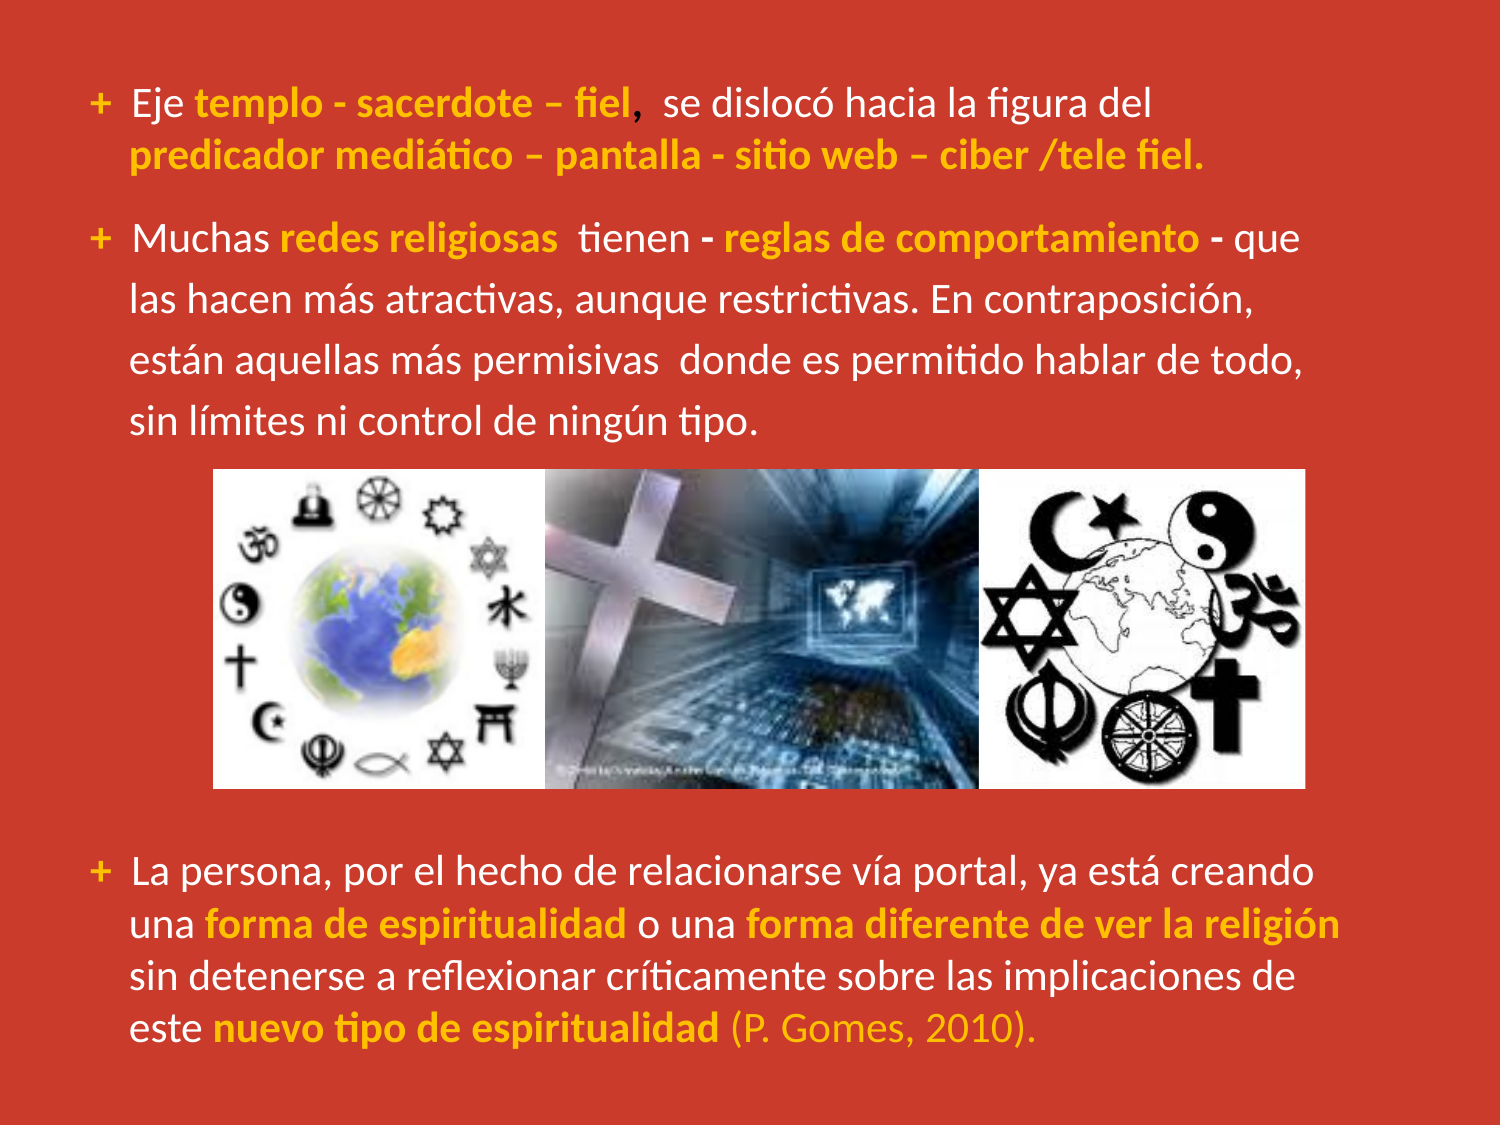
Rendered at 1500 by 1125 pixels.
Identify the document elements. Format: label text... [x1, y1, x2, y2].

picture [213, 469, 1306, 789]
list + Eje templo - sacerdote – fiel, se dislocó hacia la figura del predicador mediático – pantalla - sitio web – ciber /tele fiel. + Muchas redes religiosas tienen - reglas de comportamiento - que las hacen más atractivas, aunque restrictivas. En contraposición, están aquellas más permisivas donde es permitido hablar de todo, sin límites ni control de ningún tipo. + La persona, por el hecho de relacionarse vía portal, ya está creando una forma de espiritualidad o una forma diferente de ver la religión sin detenerse a reflexionar críticamente sobre las implicaciones de este nuevo tipo de espiritualidad (P. Gomes, 2010). [75, 66, 1436, 1059]
